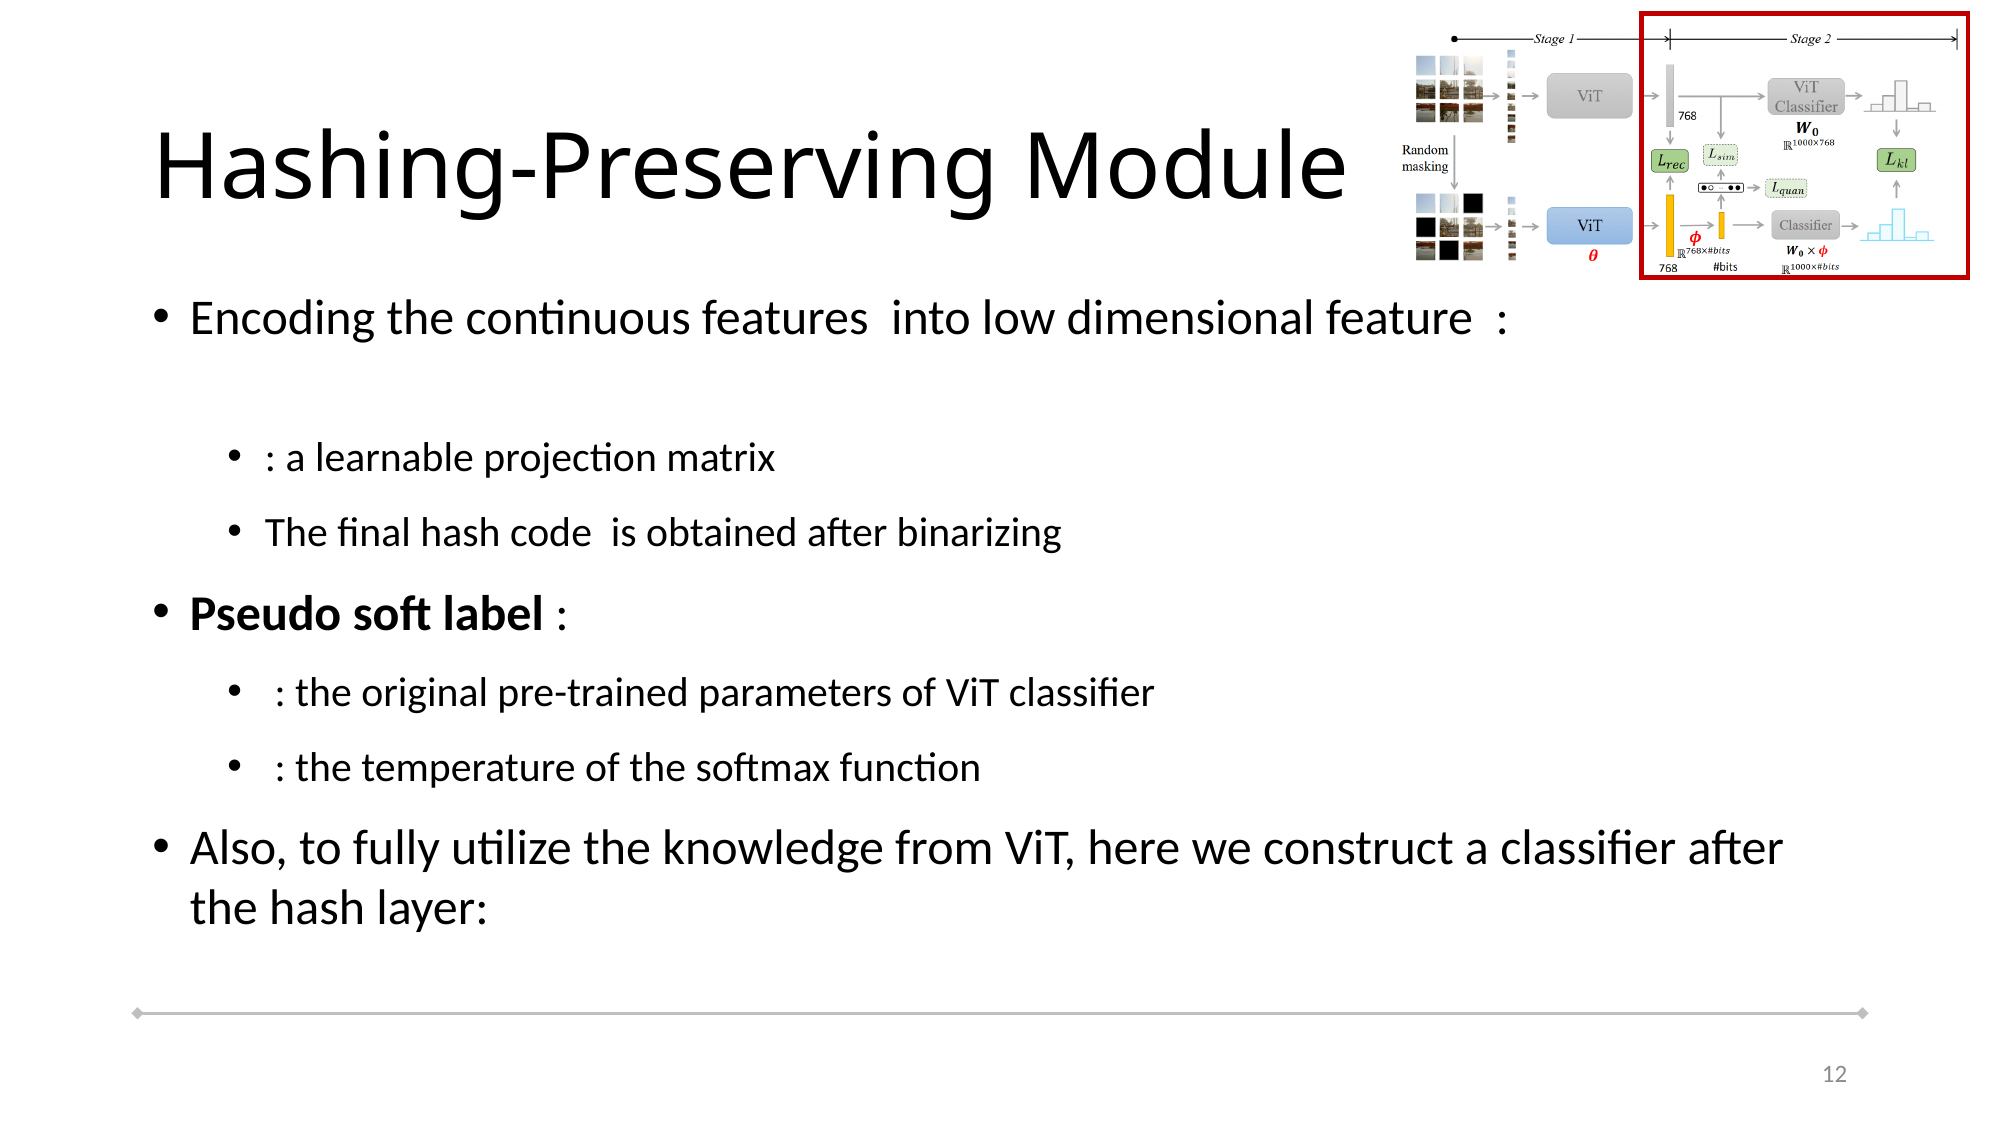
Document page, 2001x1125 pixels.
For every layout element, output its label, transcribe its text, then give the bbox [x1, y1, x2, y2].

title Hashing-Preserving Module [137, 59, 1382, 278]
slide_number 12 [1412, 1042, 1863, 1103]
picture [1382, 13, 1969, 278]
